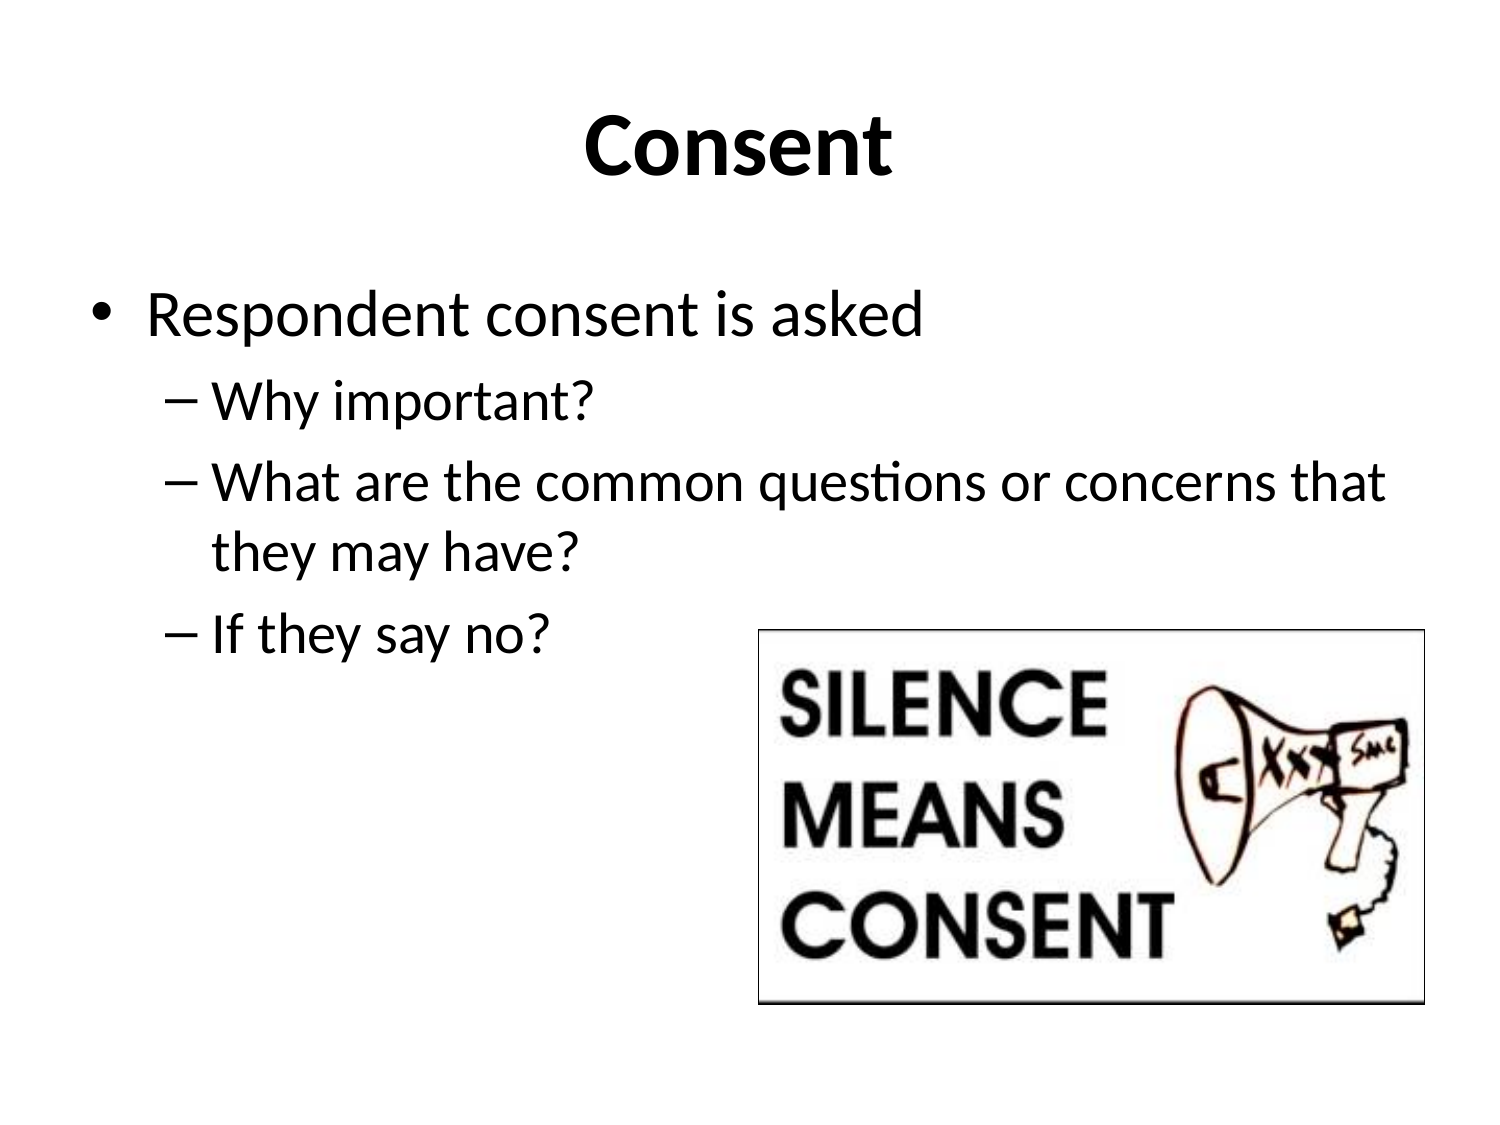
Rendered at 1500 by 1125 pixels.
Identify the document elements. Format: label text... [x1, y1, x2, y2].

title Consent [75, 45, 1425, 233]
list Respondent consent is asked Why important? What are the common questions or concerns that they may have? If they say no? [75, 262, 1425, 1005]
picture [758, 629, 1426, 1006]
